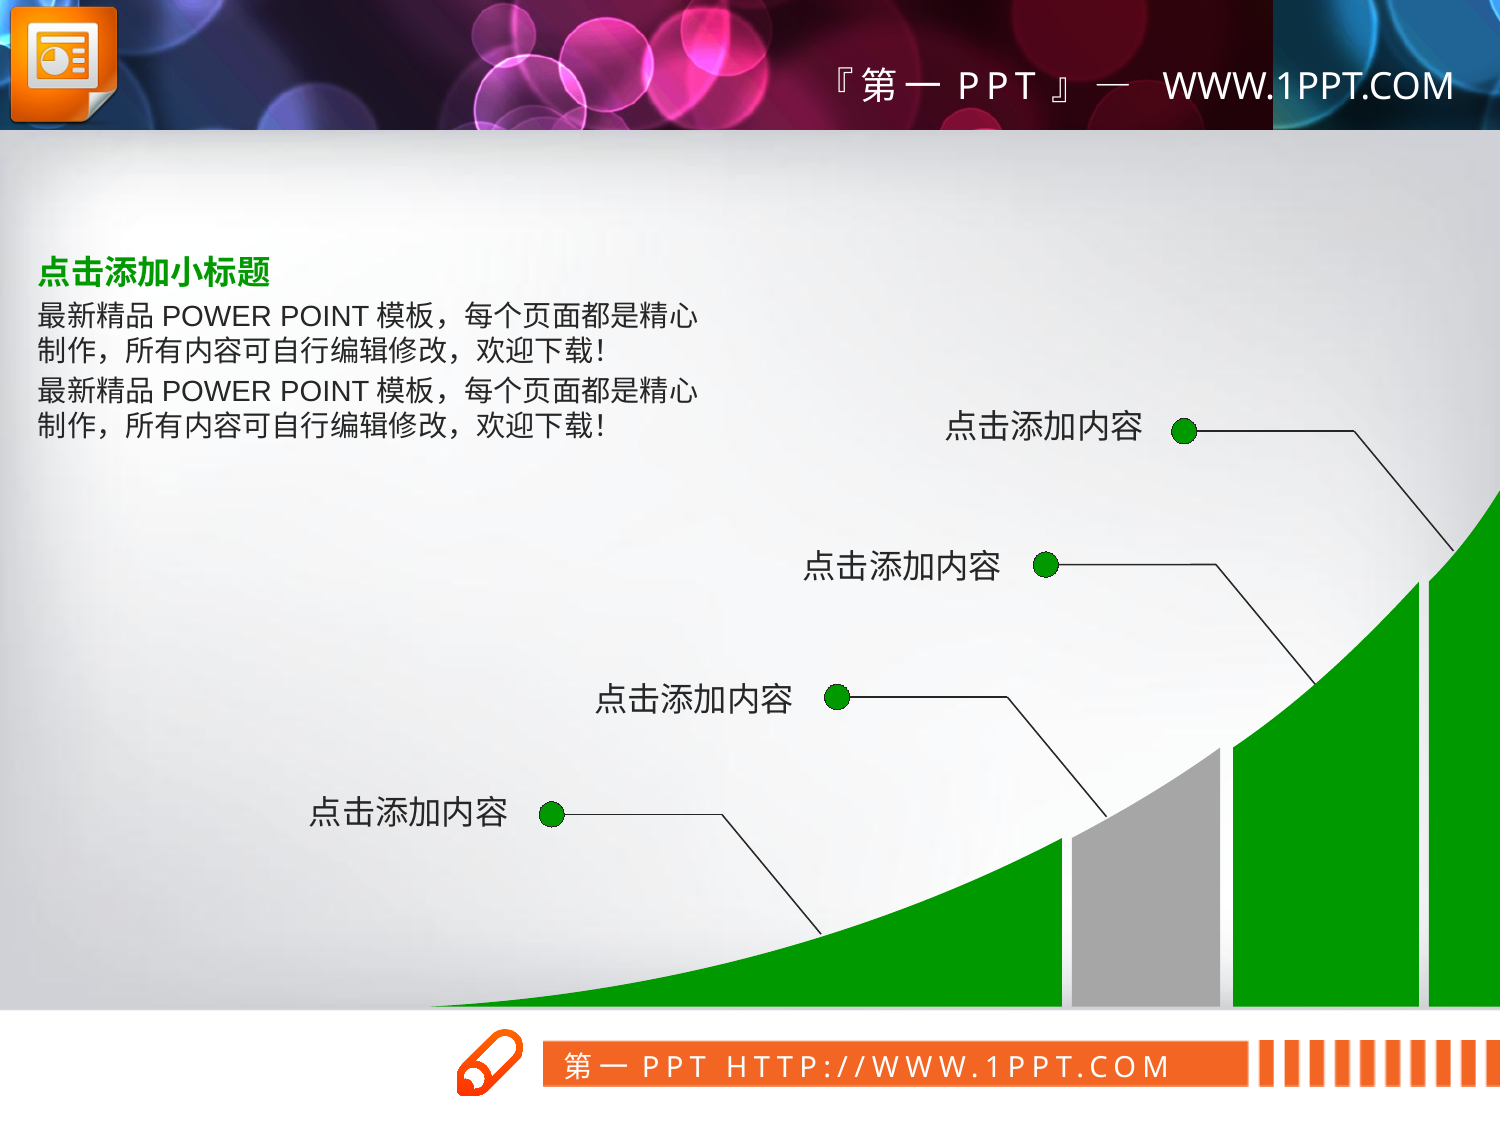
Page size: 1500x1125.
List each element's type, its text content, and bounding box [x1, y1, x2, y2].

text_box 点击添加小标题 最新精品POWER POINT模板，每个页面都是精心制作，所有内容可自行编辑修改，欢迎下载！ 最新精品POWER POINT模板，每个页面都是精心制作，所有内容可自行编辑修改，欢迎下载！ [22, 243, 735, 467]
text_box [1171, 418, 1454, 552]
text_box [1032, 551, 1316, 685]
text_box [824, 684, 1107, 817]
picture [543, 1040, 1500, 1087]
picture [0, 0, 1500, 1012]
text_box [429, 490, 1500, 1007]
text_box 点击添加内容 [284, 783, 424, 839]
text_box 点击添加内容 [919, 398, 1169, 453]
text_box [538, 801, 822, 935]
